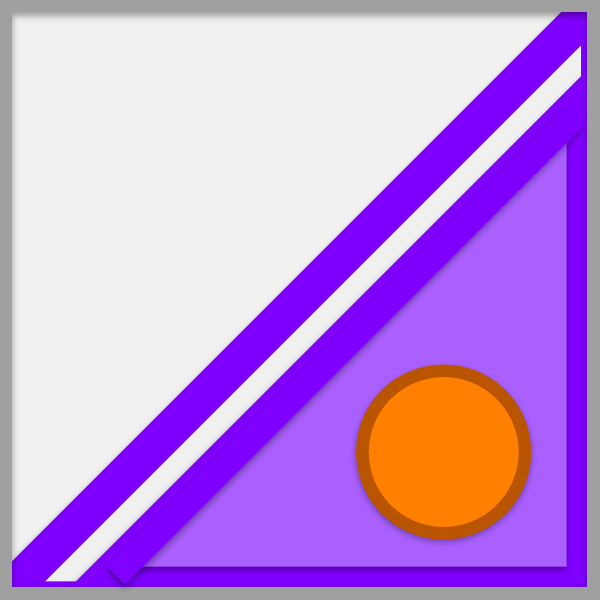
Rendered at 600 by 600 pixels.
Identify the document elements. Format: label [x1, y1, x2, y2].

text_box [124, 124, 567, 567]
text_box [0, 0, 600, 600]
